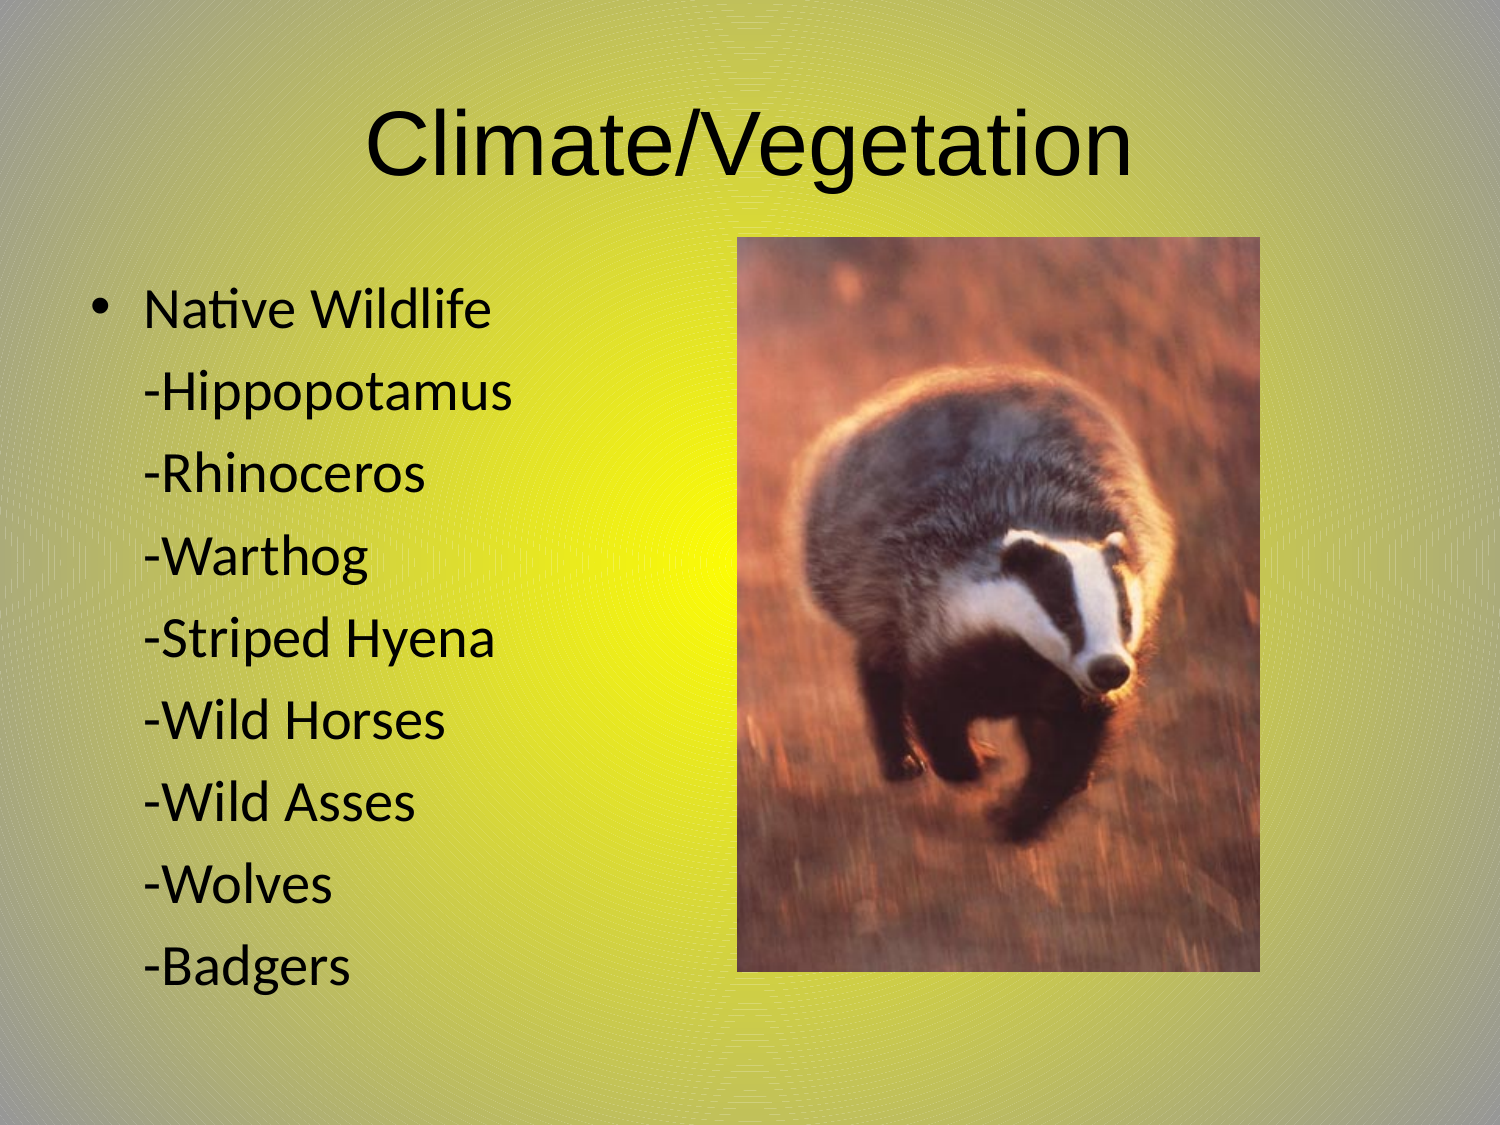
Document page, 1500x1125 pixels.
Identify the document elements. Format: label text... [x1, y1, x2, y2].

picture [737, 237, 1260, 973]
title Climate/Vegetation [75, 45, 1425, 233]
list Native Wildlife -Hippopotamus -Rhinoceros -Warthog -Striped Hyena -Wild Horses -Wild Asses -Wolves -Badgers [75, 262, 1425, 1005]
